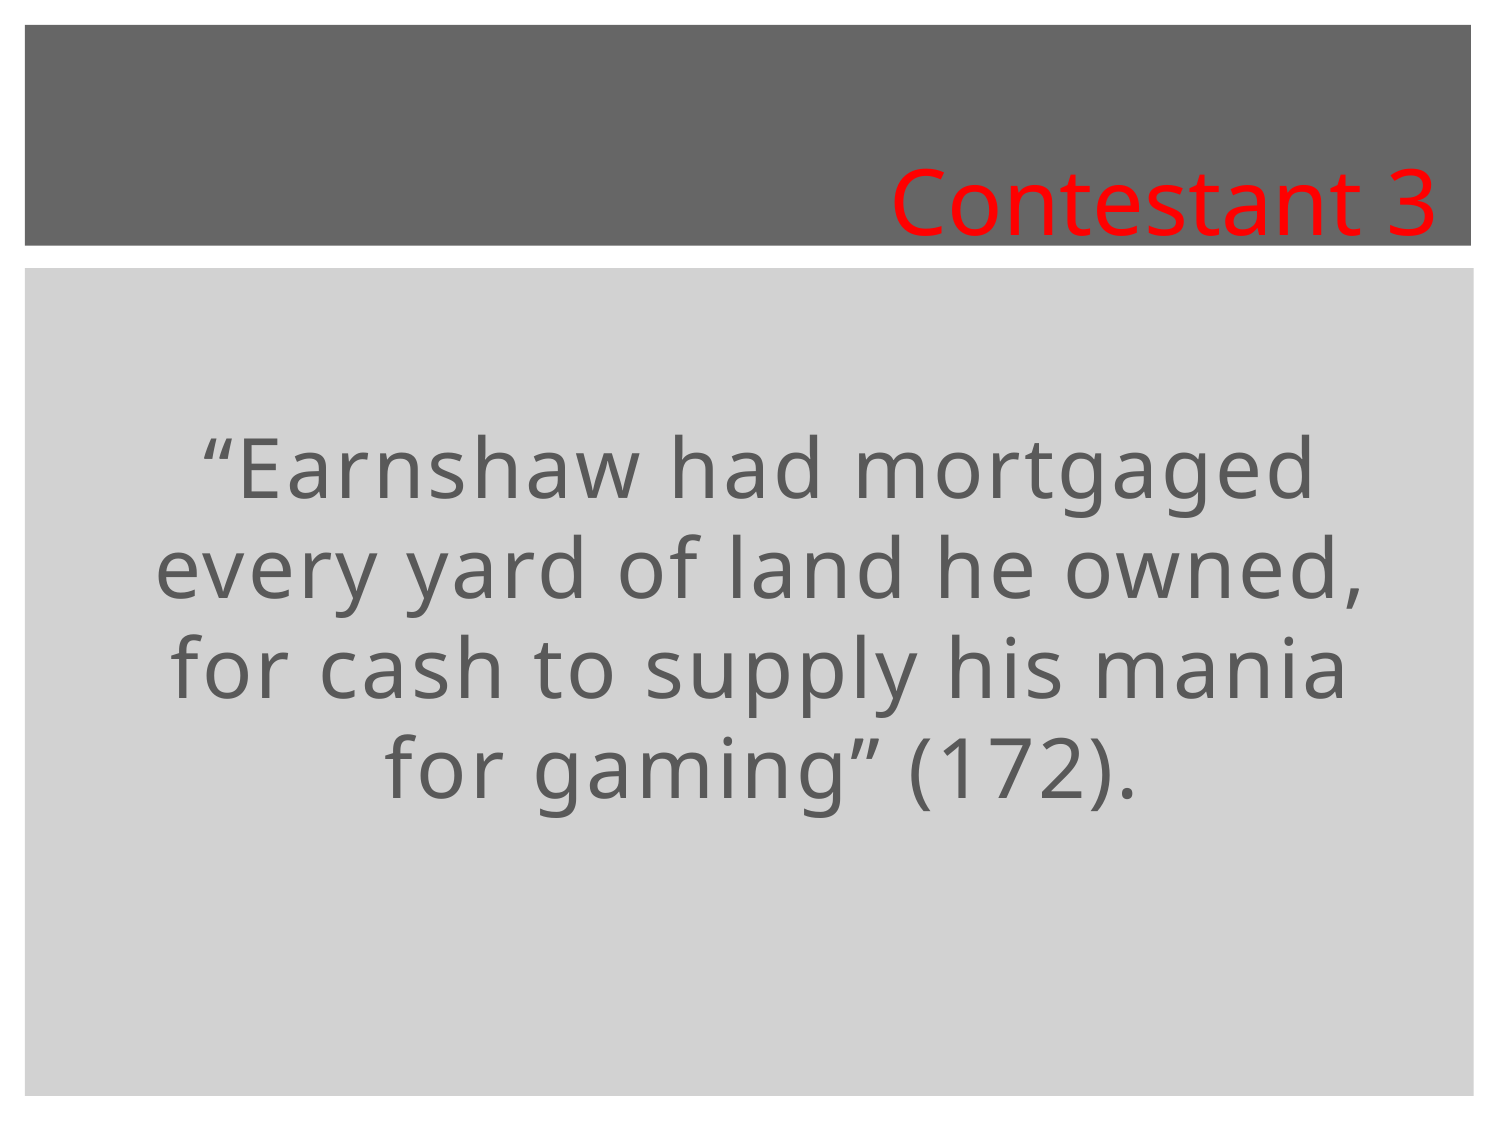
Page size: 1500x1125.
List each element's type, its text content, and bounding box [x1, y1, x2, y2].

list “Earnshaw had mortgaged every yard of land he owned, for cash to supply his mania for gaming” (172). [87, 407, 1438, 1125]
text_box Contestant 3 [875, 136, 1500, 261]
